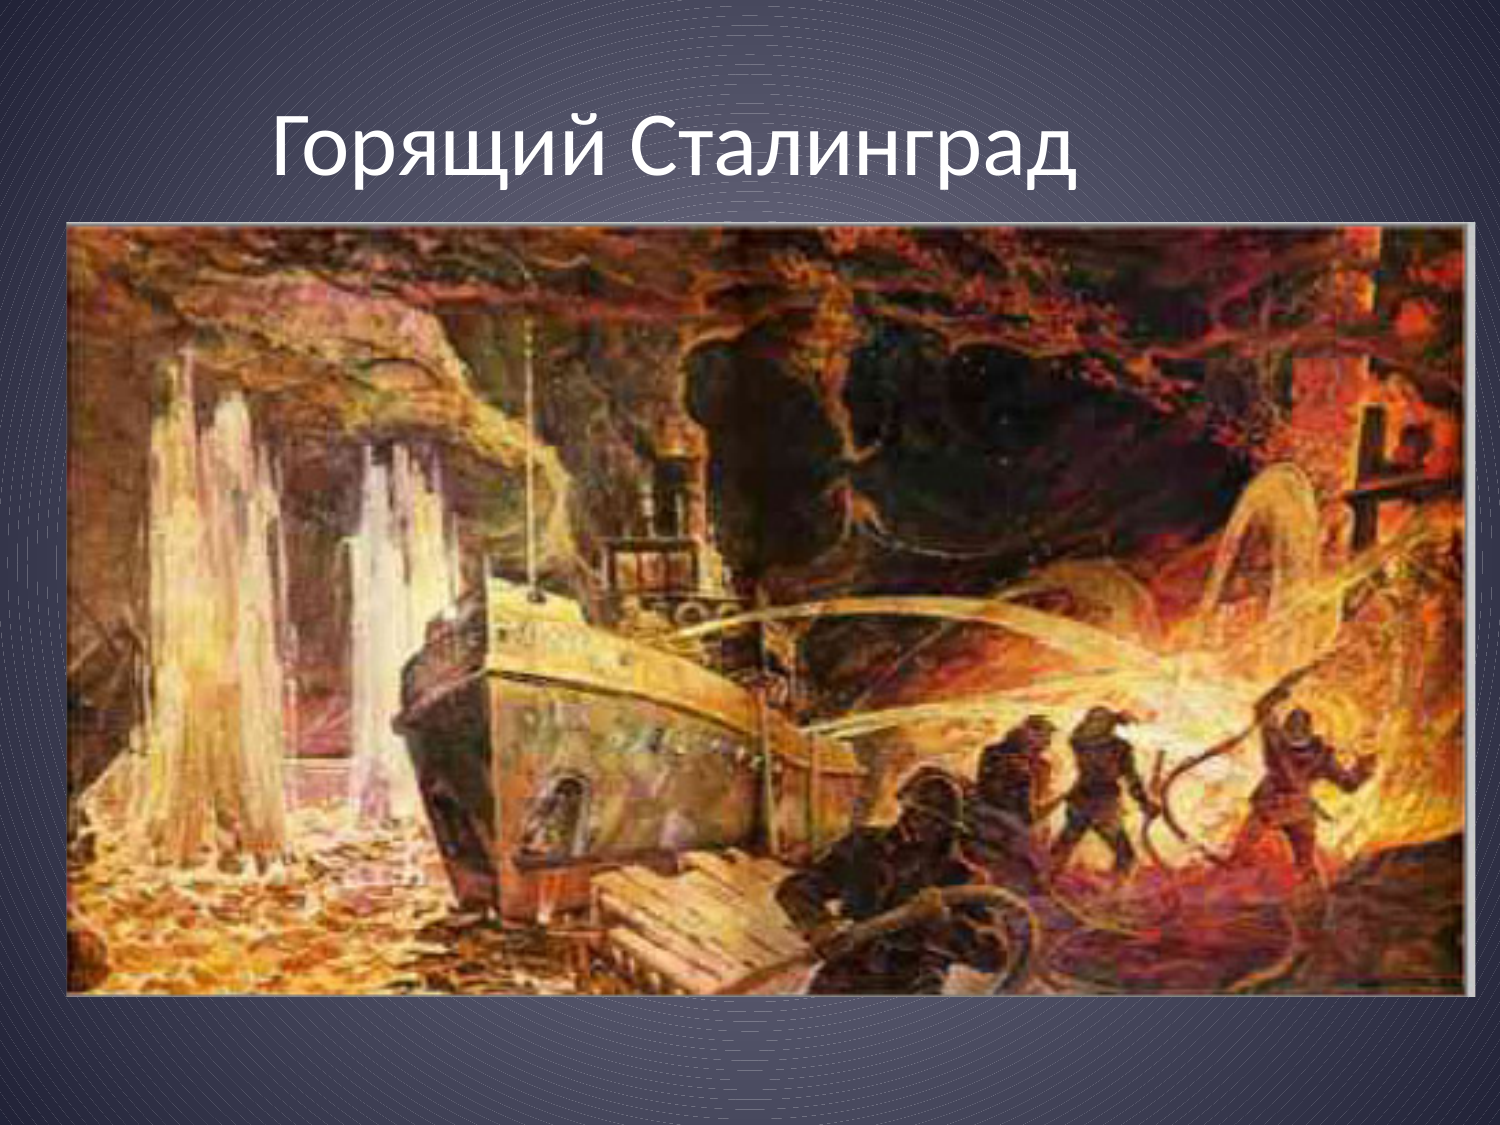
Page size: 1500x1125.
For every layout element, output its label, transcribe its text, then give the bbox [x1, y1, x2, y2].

title Горящий Сталинград [0, 45, 1350, 233]
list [66, 222, 1476, 997]
